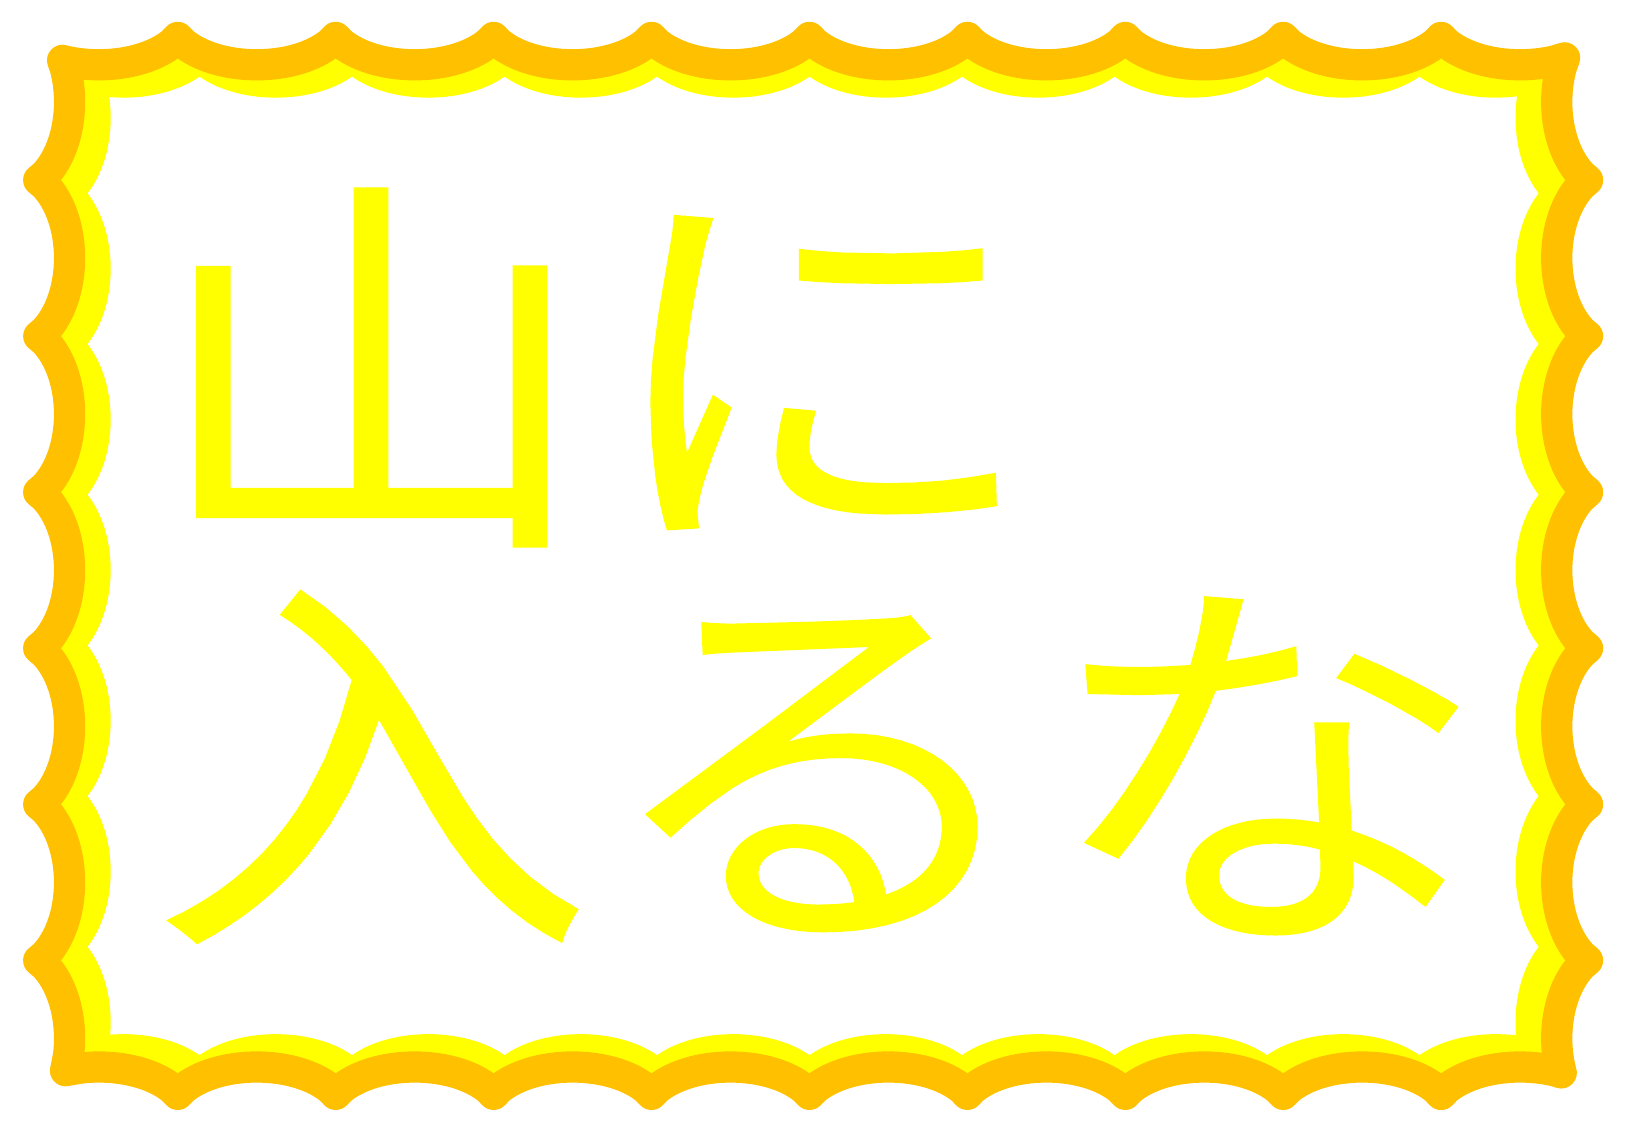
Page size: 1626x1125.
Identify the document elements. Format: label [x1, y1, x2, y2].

text_box [38, 37, 1588, 1095]
